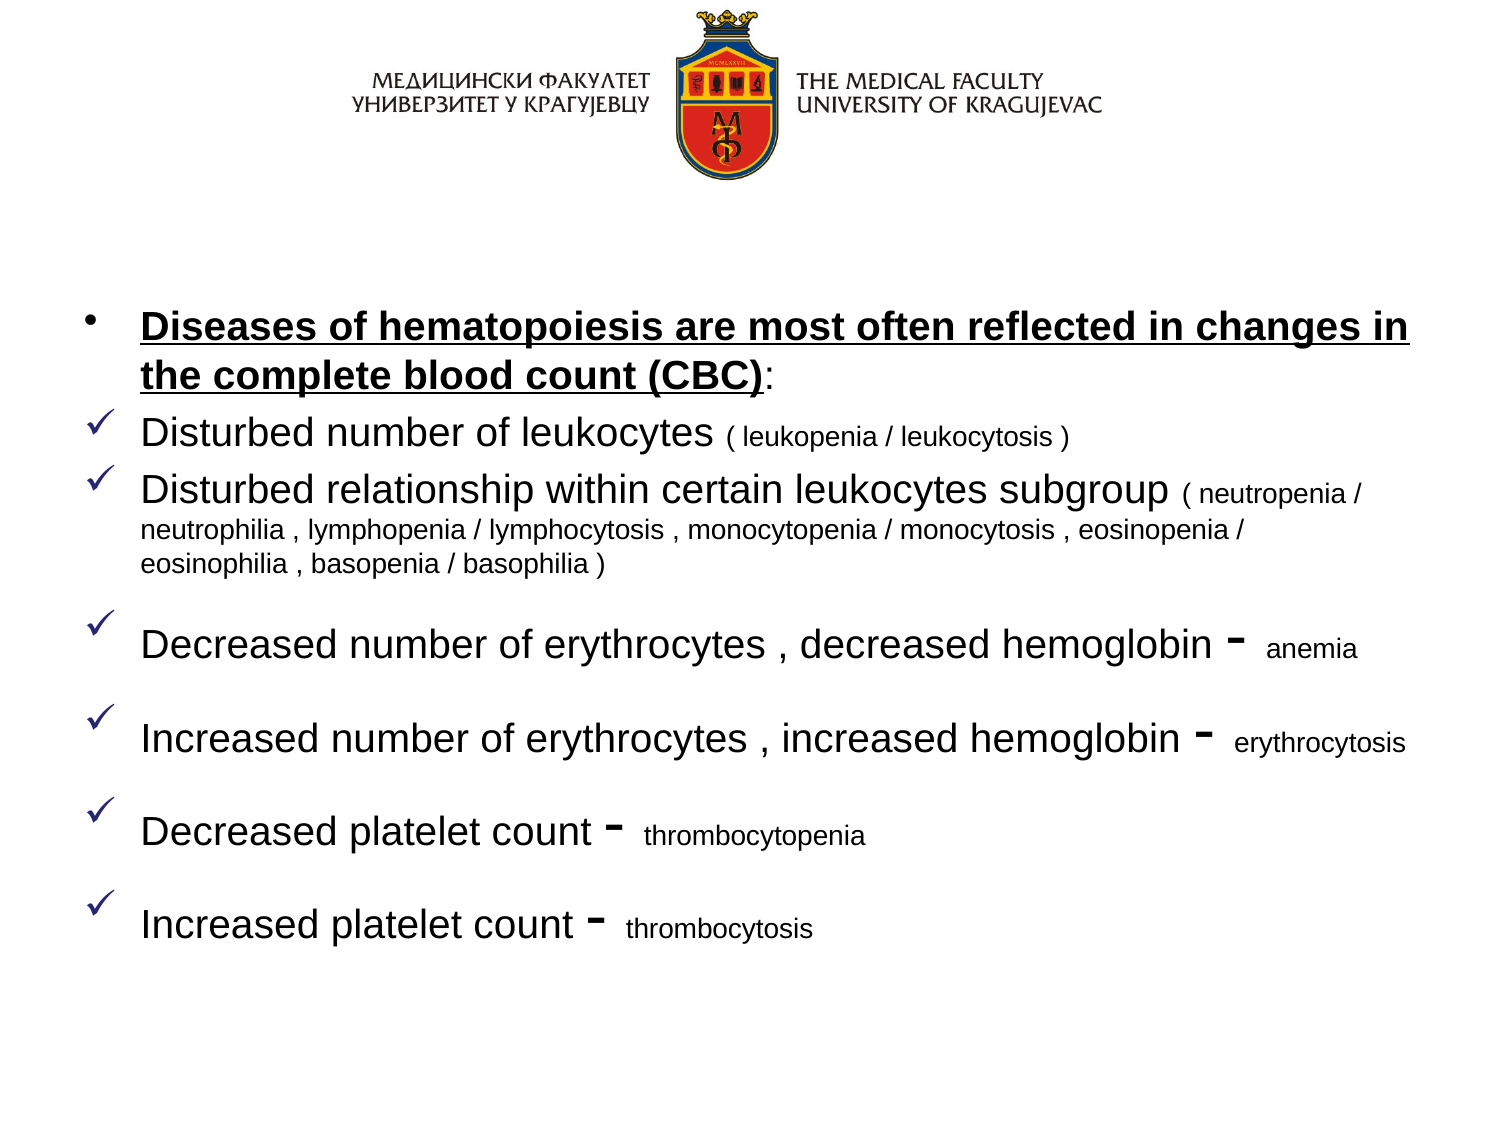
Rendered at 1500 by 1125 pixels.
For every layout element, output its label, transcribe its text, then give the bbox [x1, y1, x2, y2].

picture [328, 0, 1125, 191]
list Diseases of hematopoiesis are most often reflected in changes in the complete blood count (CBC): Disturbed number of leukocytes ( leukopenia / leukocytosis ) Disturbed relationship within certain leukocytes subgroup ( neutropenia / neutrophilia , lymphopenia / lymphocytosis , monocytopenia / monocytosis , eosinopenia / eosinophilia , basopenia / basophilia ) Decreased number of erythrocytes , decreased hemoglobin - anemia Increased number of erythrocytes , increased hemoglobin - erythrocytosis Decreased platelet count - thrombocytopenia Increased platelet count - thrombocytosis [68, 292, 1429, 962]
